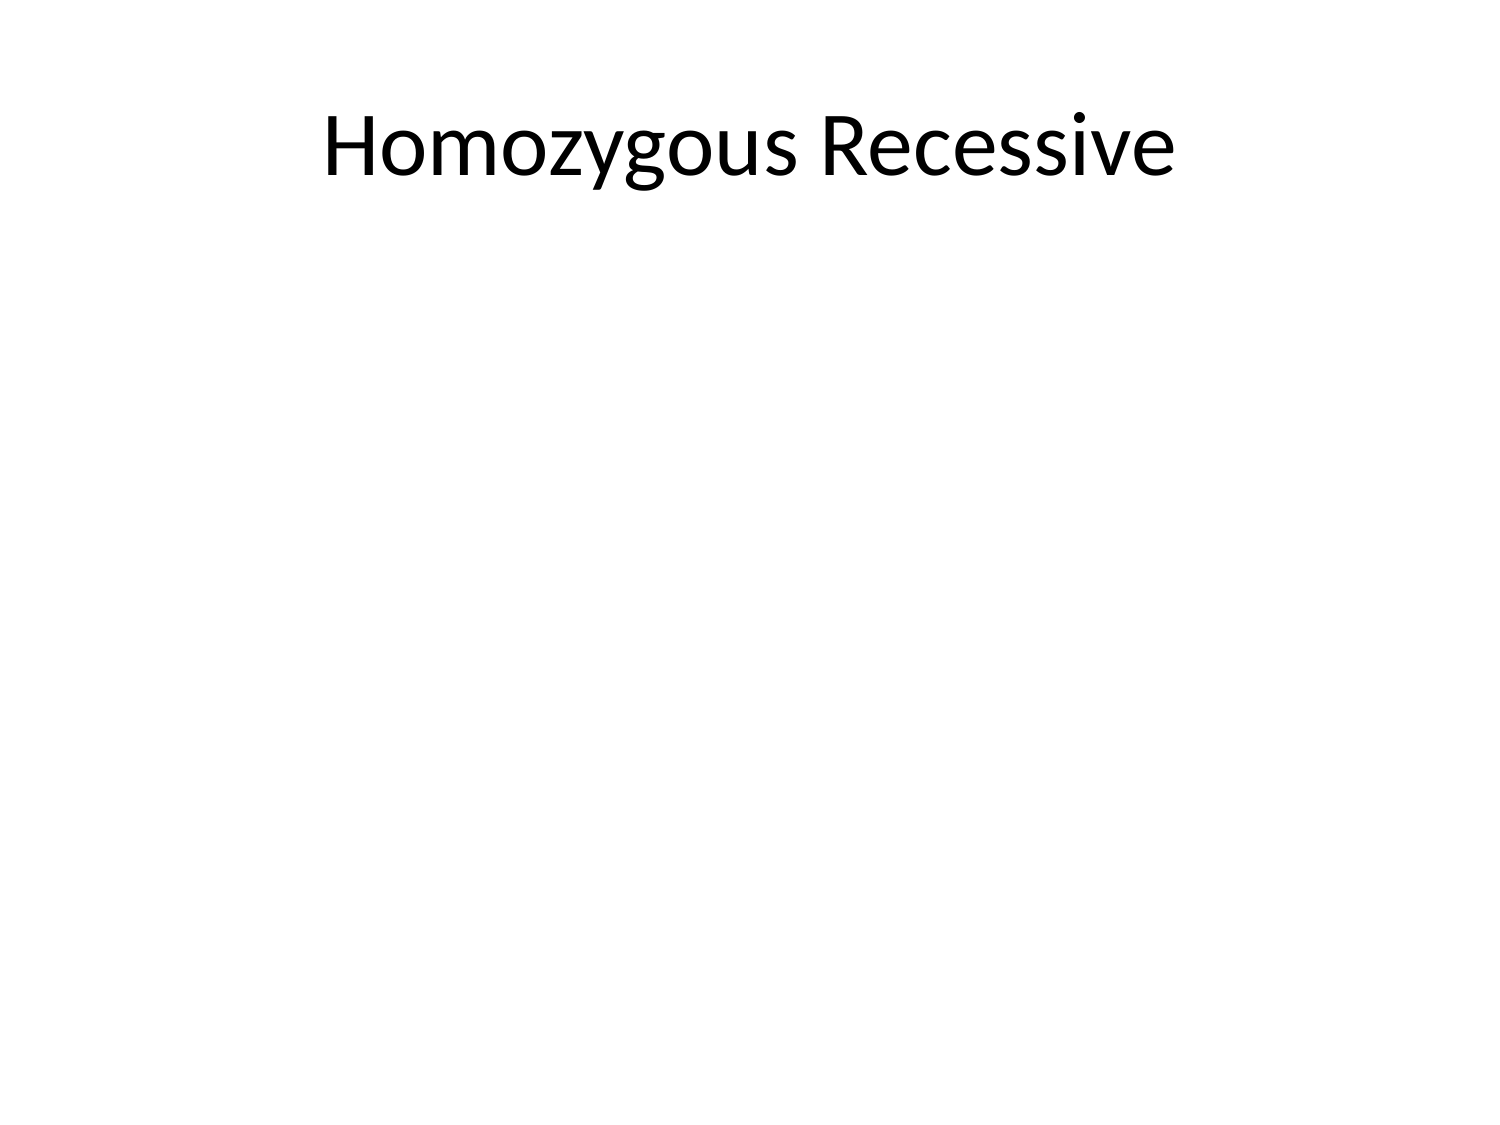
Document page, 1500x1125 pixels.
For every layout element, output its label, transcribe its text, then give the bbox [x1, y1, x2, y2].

title Homozygous Recessive [75, 45, 1425, 233]
